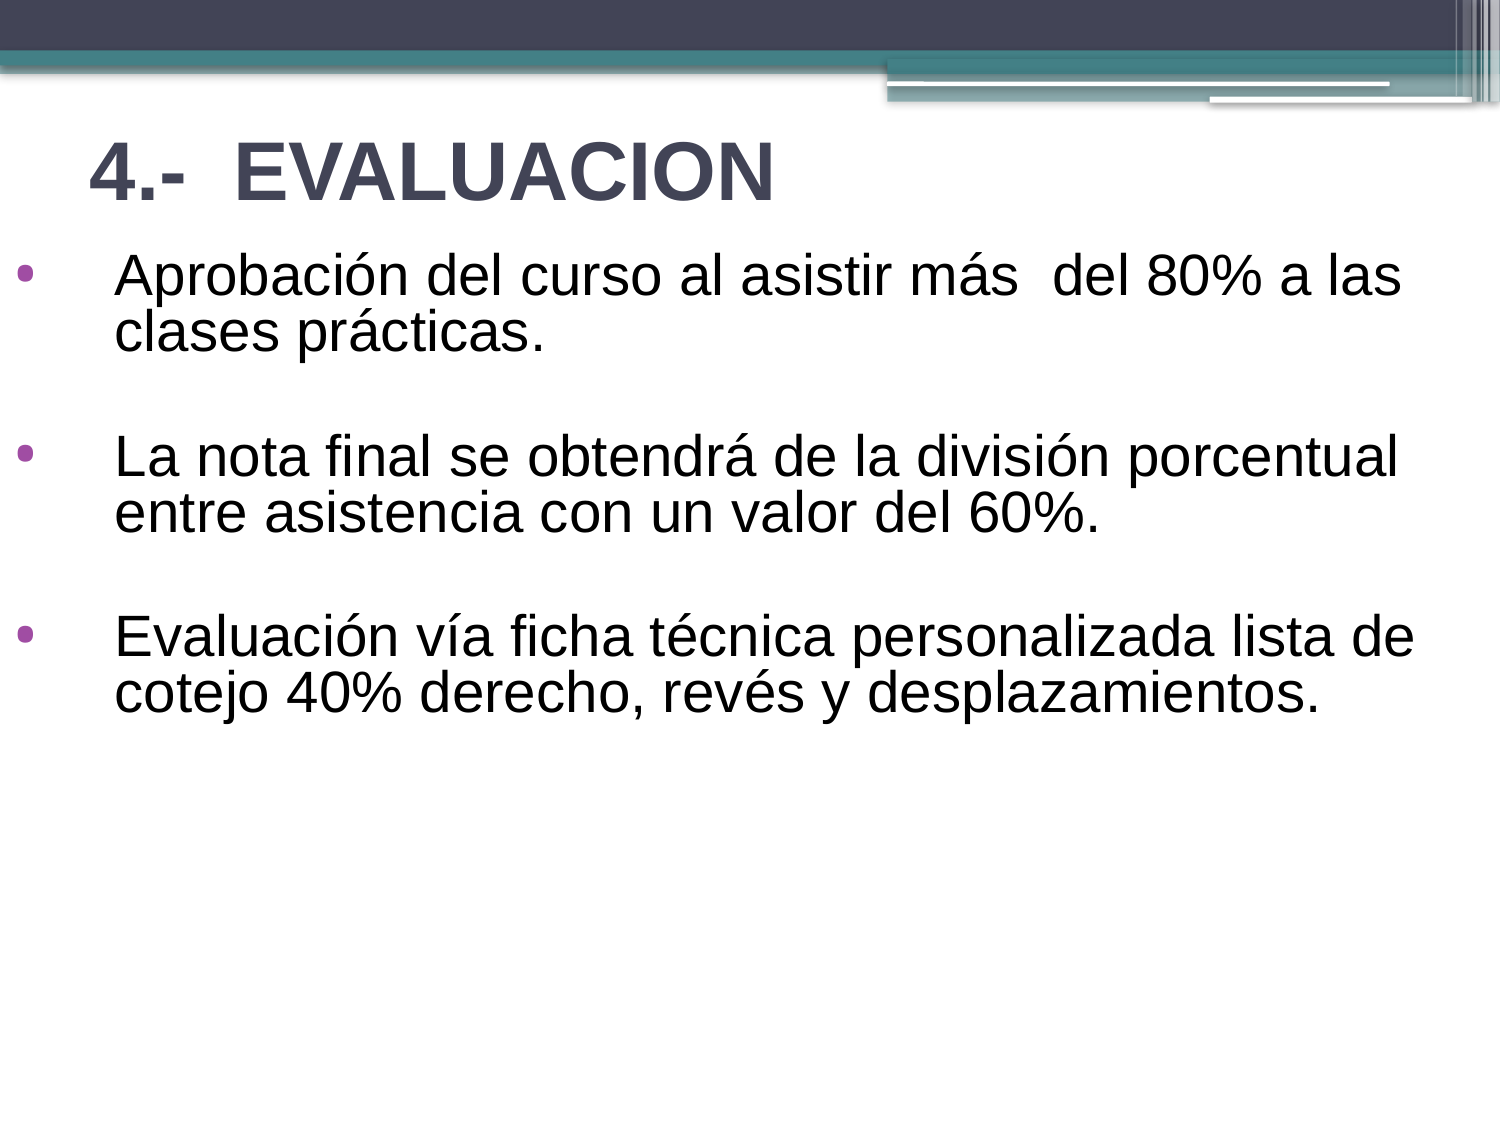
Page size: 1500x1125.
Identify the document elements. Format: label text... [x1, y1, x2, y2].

title 4.- EVALUACION [75, 78, 1425, 243]
list Aprobación del curso al asistir más del 80% a las clases prácticas. La nota final se obtendrá de la división porcentual entre asistencia con un valor del 60%. Evaluación vía ficha técnica personalizada lista de cotejo 40% derecho, revés y desplazamientos. [0, 243, 1447, 1125]
